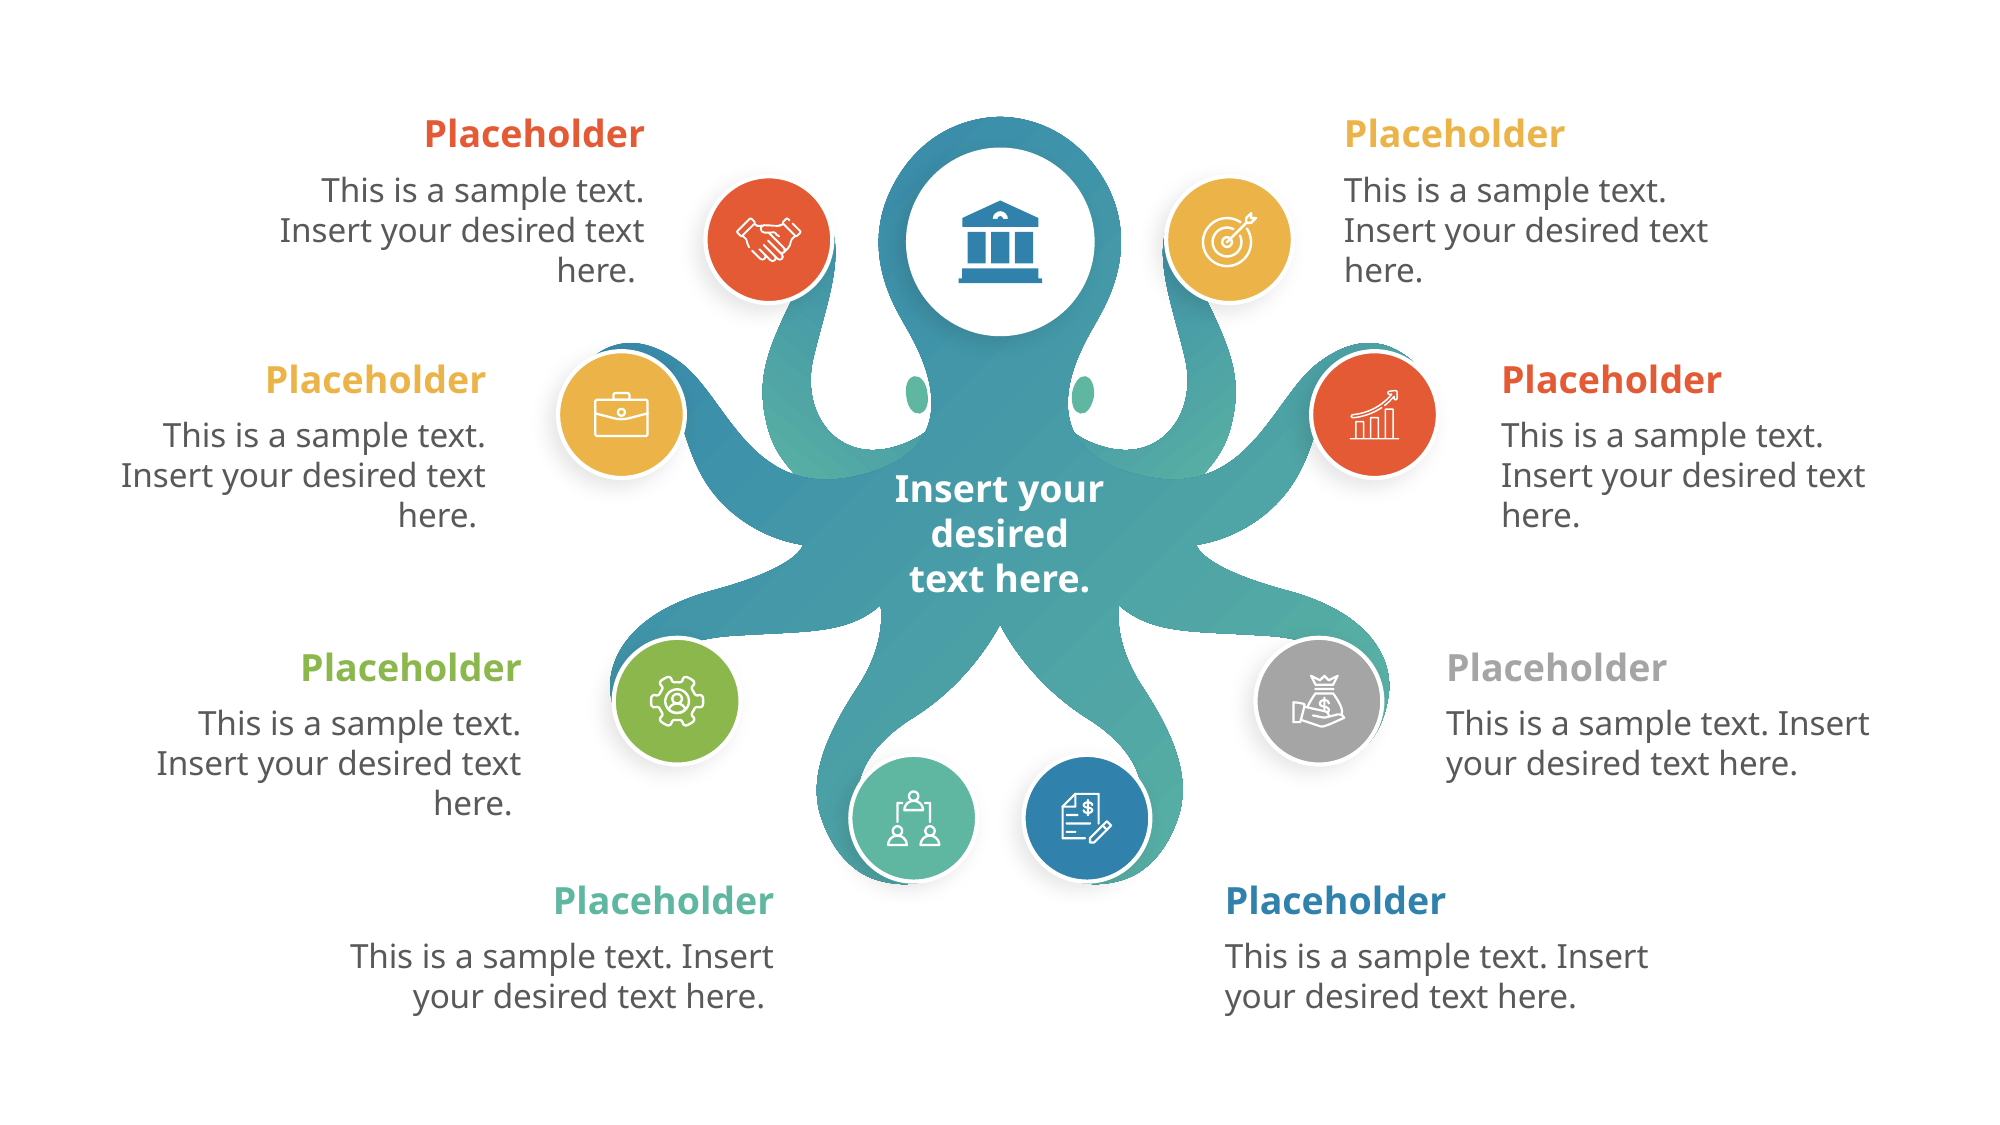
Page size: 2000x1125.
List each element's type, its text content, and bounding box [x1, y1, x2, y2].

text_box Placeholder [1343, 110, 1744, 156]
text_box Placeholder [245, 110, 646, 156]
text_box This is a sample text. Insert your desired text here. [109, 702, 522, 823]
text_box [1292, 674, 1346, 728]
text_box Placeholder [1446, 643, 1890, 689]
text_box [1349, 389, 1400, 440]
text_box This is a sample text. Insert your desired text here. [1446, 702, 1890, 783]
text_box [1201, 211, 1258, 268]
text_box Placeholder [109, 643, 522, 689]
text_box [958, 200, 1043, 284]
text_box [1224, 876, 1654, 1017]
text_box Placeholder [1501, 355, 1901, 401]
text_box This is a sample text. Insert your desired text here. [1501, 414, 1901, 535]
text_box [1061, 792, 1113, 844]
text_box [886, 790, 941, 847]
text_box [345, 876, 775, 1017]
text_box This is a sample text. Insert your desired text here. [98, 414, 487, 535]
text_box Placeholder [98, 355, 487, 401]
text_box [557, 116, 1442, 889]
text_box This is a sample text. Insert your desired text here. [245, 168, 552, 289]
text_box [593, 391, 649, 438]
text_box This is a sample text. Insert your desired text here. [1446, 168, 1744, 289]
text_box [649, 675, 705, 727]
